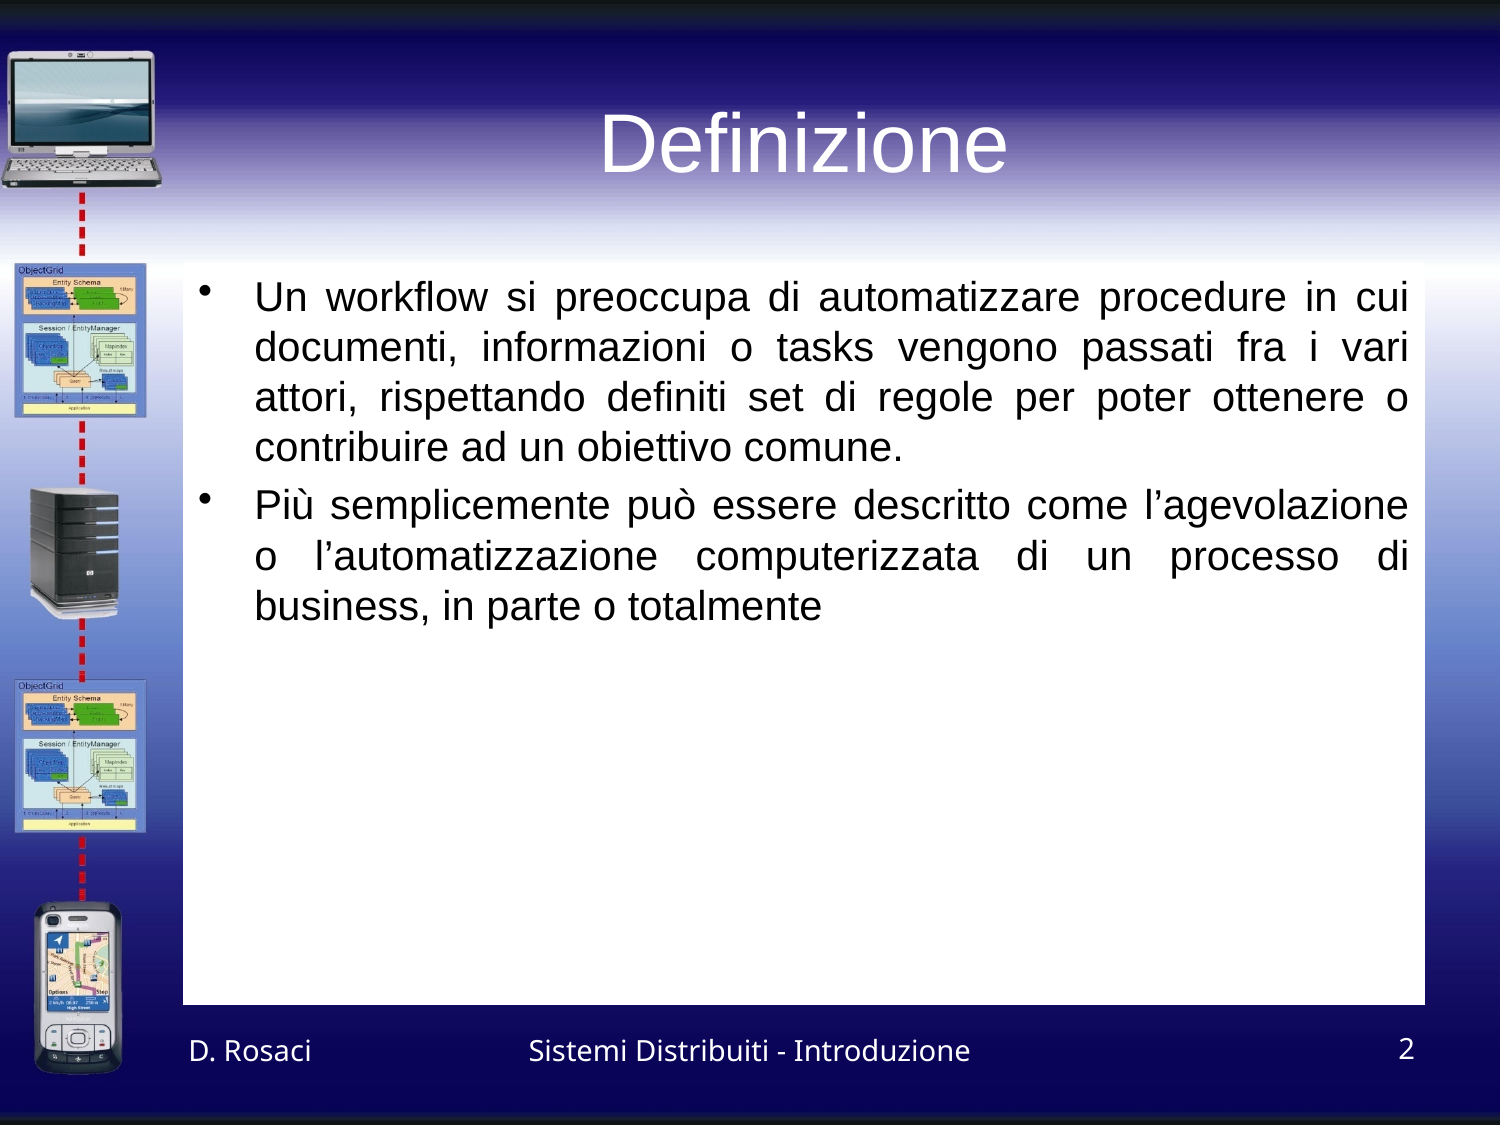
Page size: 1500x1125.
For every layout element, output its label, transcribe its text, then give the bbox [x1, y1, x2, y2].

list Un workflow si preoccupa di automatizzare procedure in cui documenti, informazioni o tasks vengono passati fra i vari attori, rispettando definiti set di regole per poter ottenere o contribuire ad un obiettivo comune. Più semplicemente può essere descritto come l’agevolazione o l’automatizzazione computerizzata di un processo di business, in parte o totalmente [182, 262, 1426, 1006]
slide_number D. Rosaci [74, 1024, 426, 1103]
footer Sistemi Distribuiti - Introduzione [512, 1024, 988, 1103]
title Definizione [182, 44, 1426, 233]
picture [0, 0, 1500, 1125]
